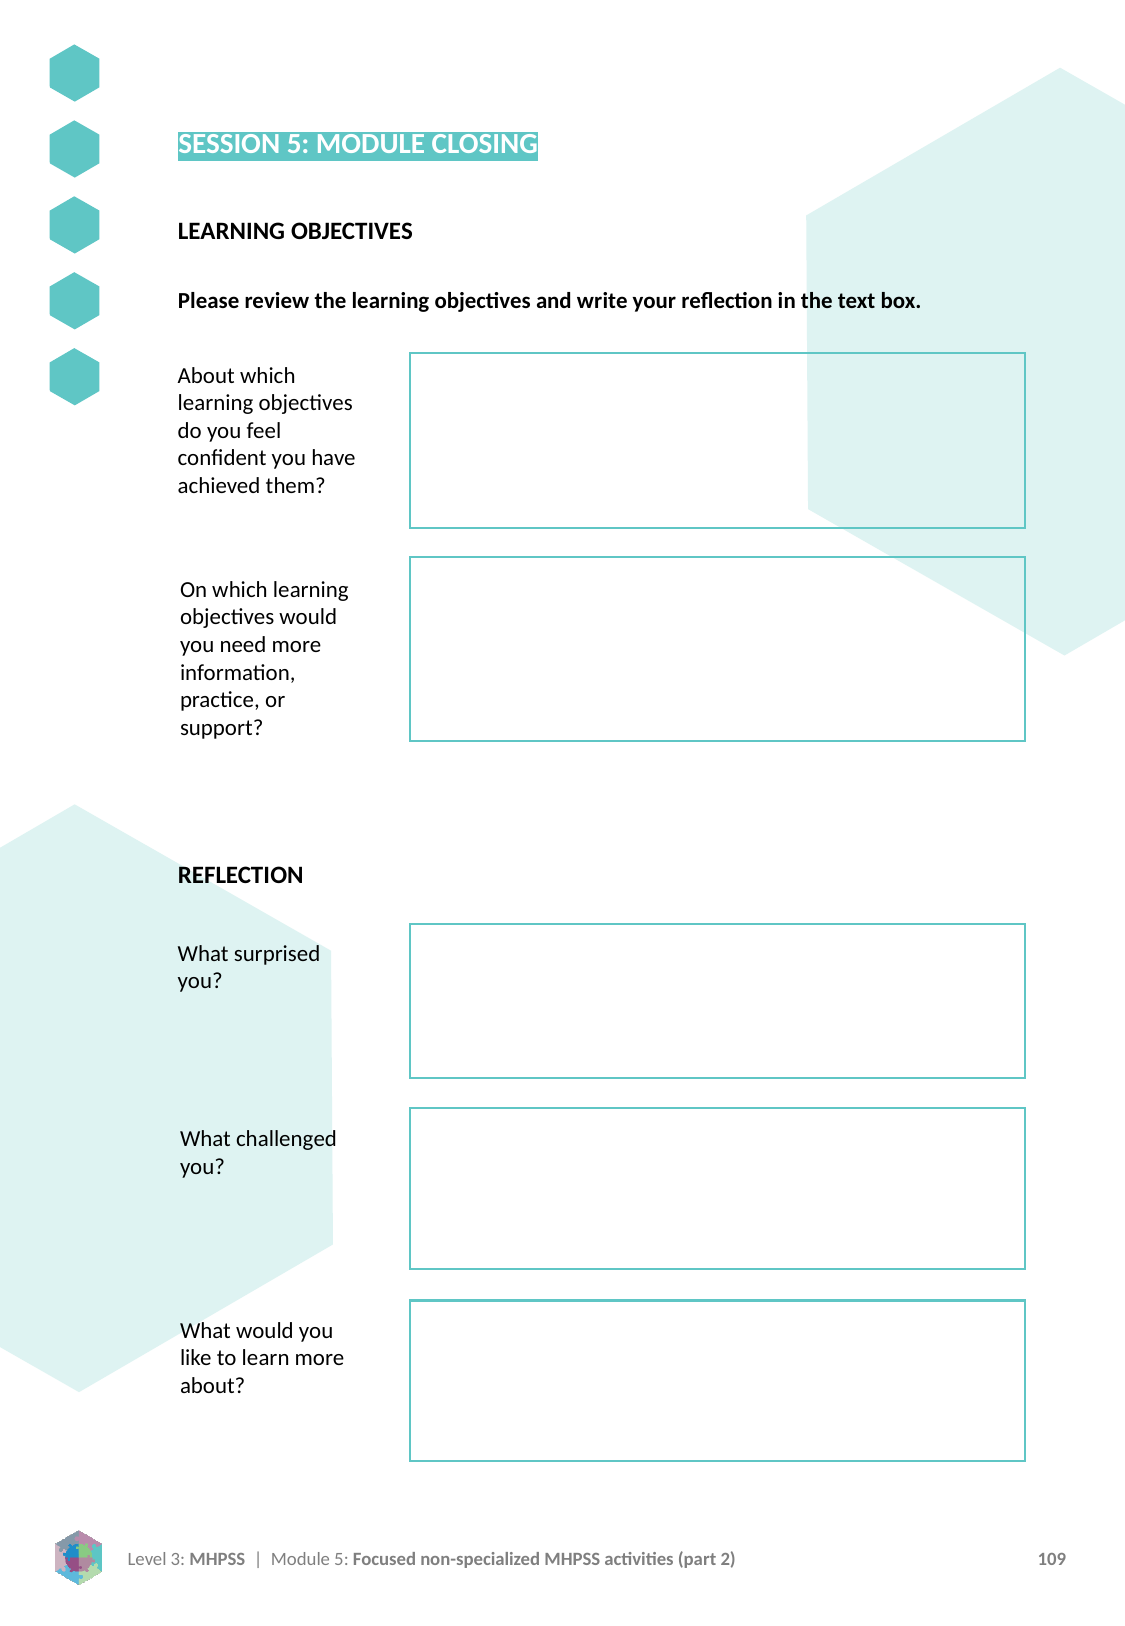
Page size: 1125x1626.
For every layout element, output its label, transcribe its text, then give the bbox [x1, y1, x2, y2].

text_box REFLECTION [162, 850, 1025, 896]
picture [55, 1530, 102, 1585]
text_box [50, 45, 99, 101]
text_box [410, 557, 1025, 741]
text_box Please review the learning objectives and write your reflection in the text box. [162, 278, 1027, 321]
text_box [50, 121, 99, 177]
text_box [0, 804, 333, 1393]
text_box [50, 197, 99, 253]
text_box [806, 67, 1125, 656]
text_box [410, 1107, 1025, 1269]
text_box [410, 924, 1025, 1079]
text_box On which learning objectives would you need more information, practice, or support? [165, 559, 381, 755]
text_box LEARNING OBJECTIVES [162, 207, 1025, 253]
text_box [50, 349, 99, 405]
text_box SESSION 5: MODULE CLOSING [163, 116, 1027, 167]
text_box What surprised you? [162, 923, 380, 1008]
text_box What challenged you? [165, 1109, 381, 1194]
text_box What would you like to learn more about? [165, 1300, 381, 1413]
text_box [50, 273, 99, 329]
text_box [410, 352, 1025, 529]
text_box [410, 1300, 1025, 1462]
text_box About which learning objectives do you feel confident you have achieved them? [162, 345, 380, 513]
